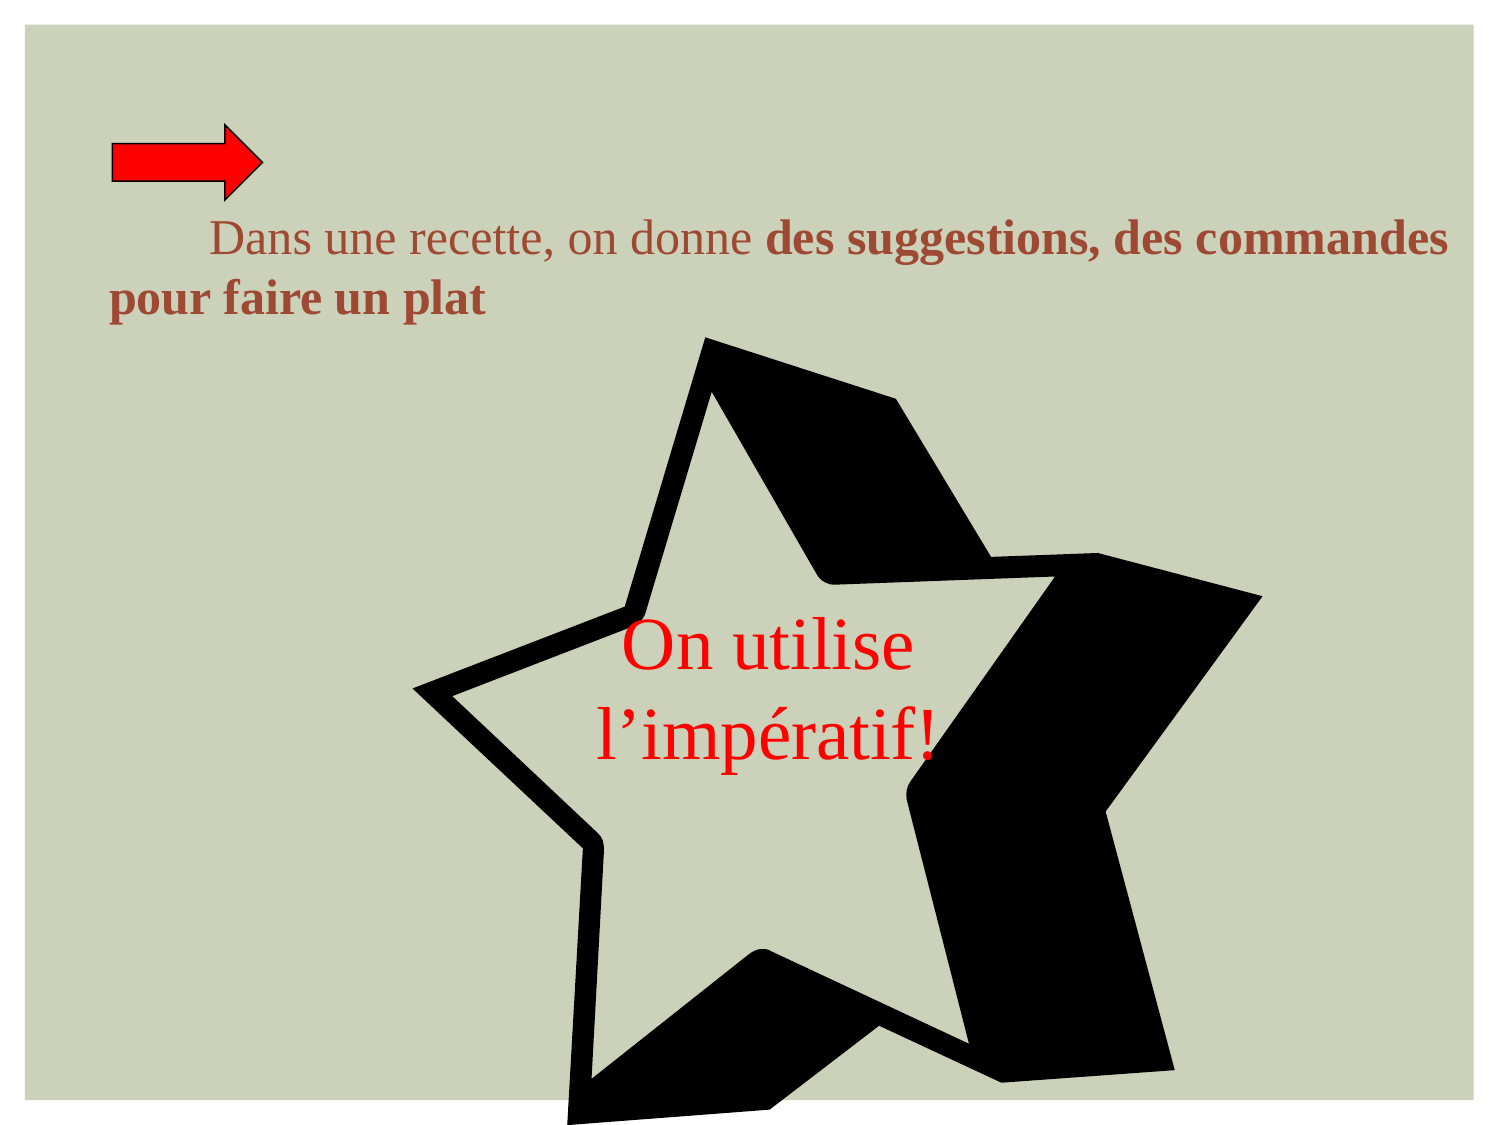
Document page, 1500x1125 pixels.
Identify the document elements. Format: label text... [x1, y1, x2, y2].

picture [412, 336, 1263, 1125]
text_box [112, 124, 263, 200]
text_box Dans une recette, on donne des suggestions, des commandes pour faire un plat [94, 112, 1495, 333]
